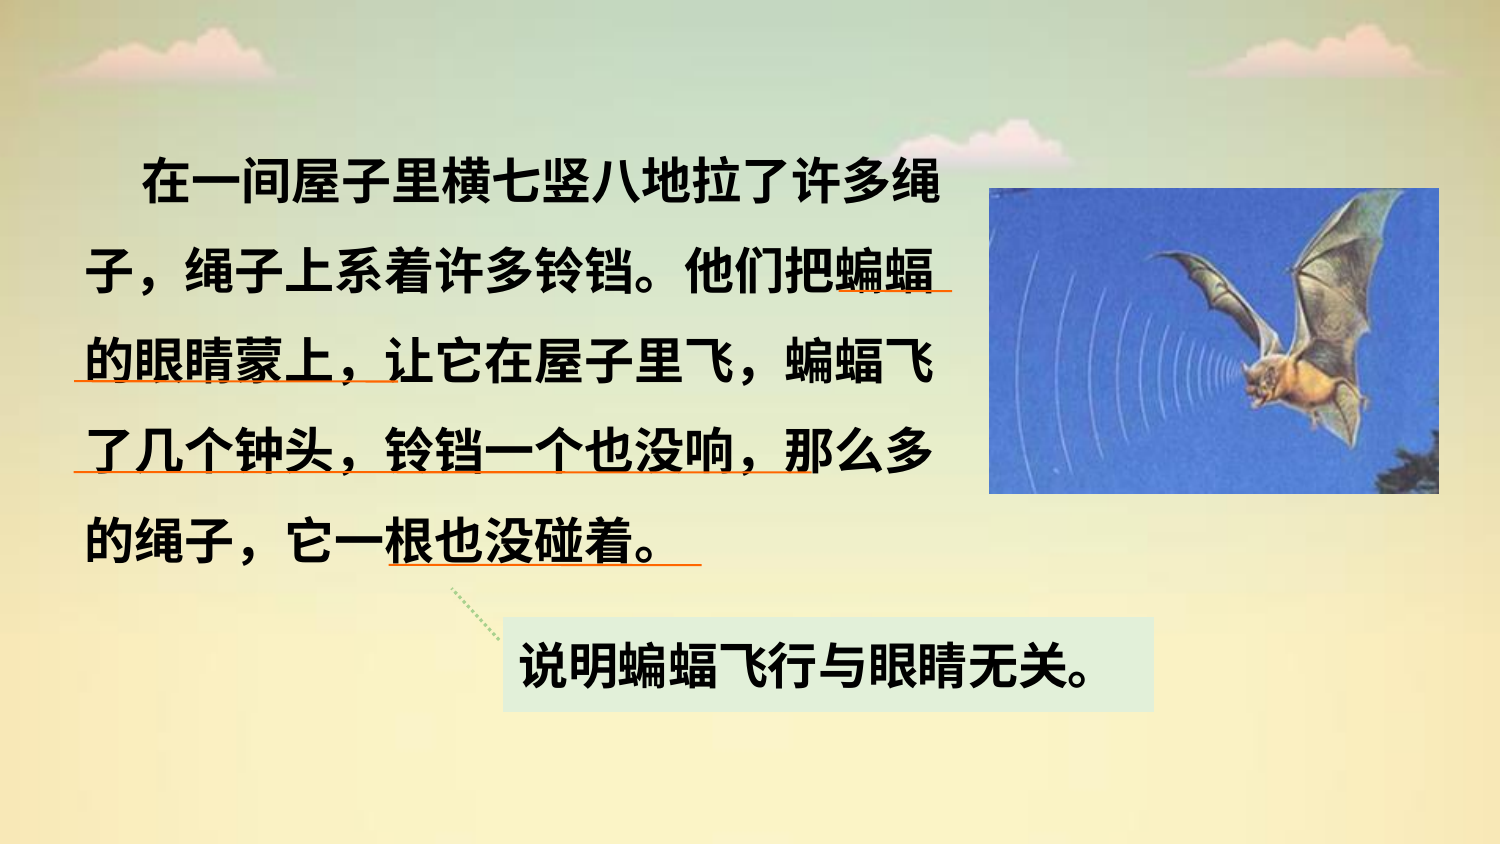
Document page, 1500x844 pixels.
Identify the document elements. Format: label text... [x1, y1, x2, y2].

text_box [73, 290, 953, 566]
picture [0, 0, 1500, 844]
text_box 说明蝙蝠飞行与眼睛无关。 [503, 617, 1154, 712]
text_box 在一间屋子里横七竖八地拉了许多绳子，绳子上系着许多铃铛。他们把蝙蝠的眼睛蒙上，让它在屋子里飞，蝙蝠飞了几个钟头，铃铛一个也没响，那么多的绳子，它一根也没碰着。 [69, 112, 984, 577]
